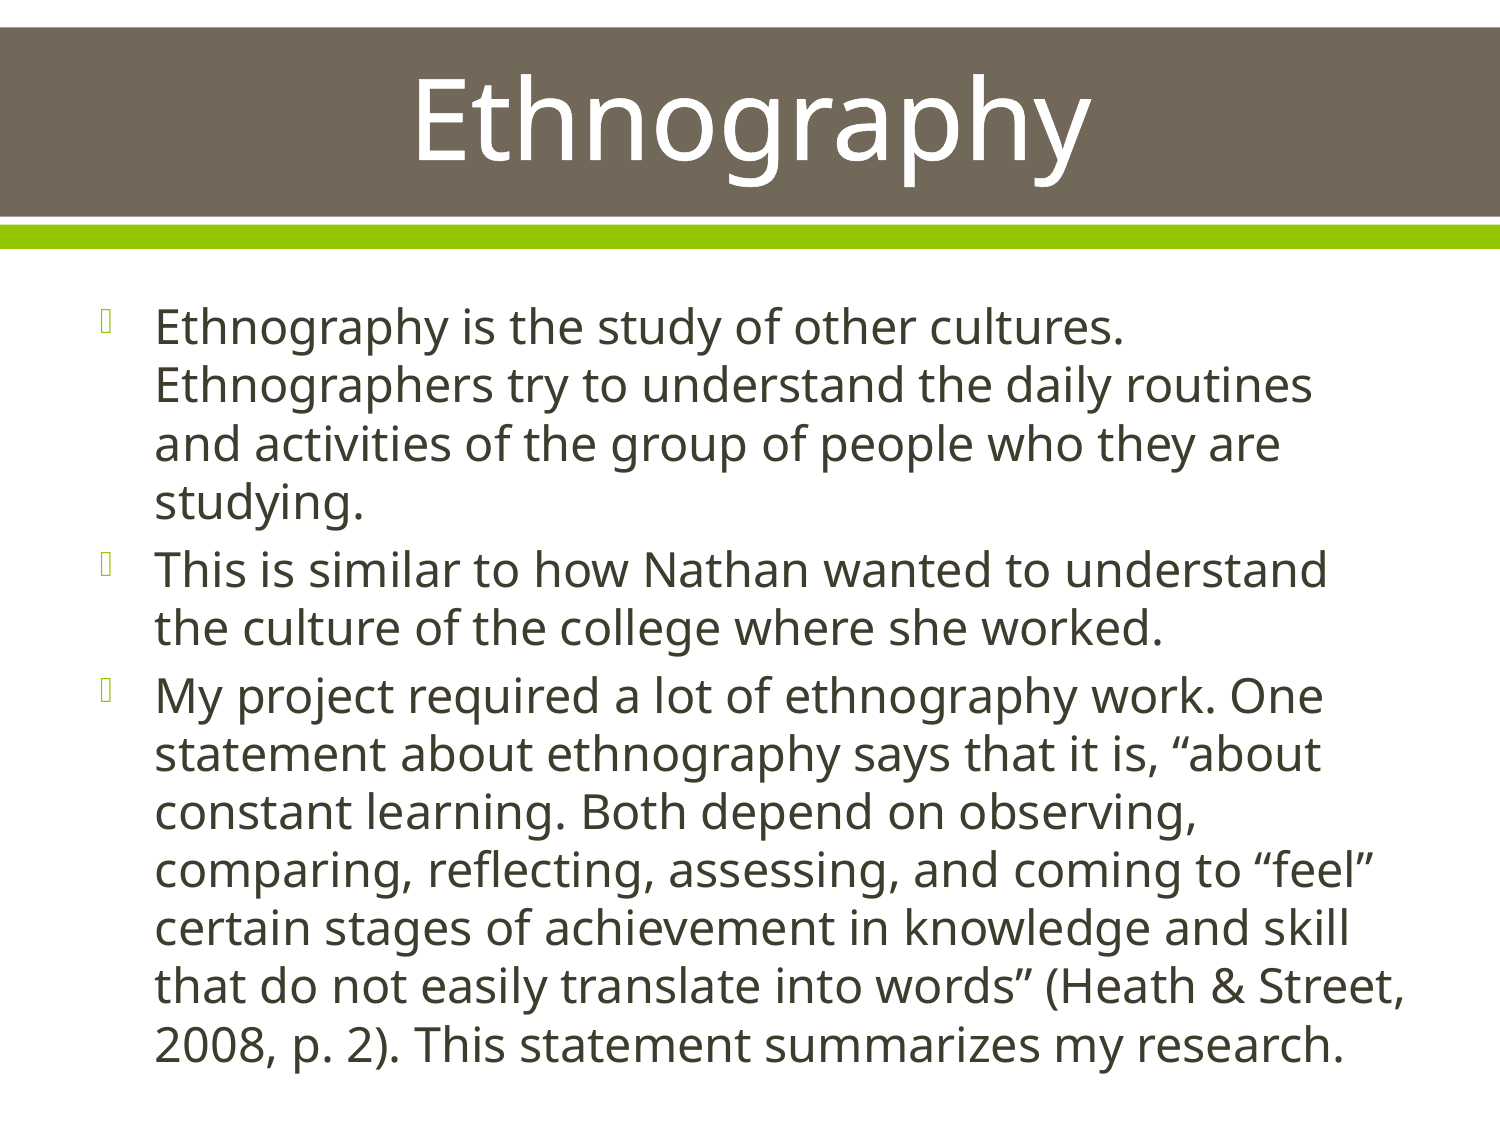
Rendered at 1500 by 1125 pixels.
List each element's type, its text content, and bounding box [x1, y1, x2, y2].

list Ethnography is the study of other cultures. Ethnographers try to understand the daily routines and activities of the group of people who they are studying. This is similar to how Nathan wanted to understand the culture of the college where she worked. My project required a lot of ethnography work. One statement about ethnography says that it is, “about constant learning. Both depend on observing, comparing, reflecting, assessing, and coming to “feel” certain stages of achievement in knowledge and skill that do not easily translate into words” (Heath & Street, 2008, p. 2). This statement summarizes my research. [75, 288, 1425, 1123]
title Ethnography [75, 0, 1425, 230]
